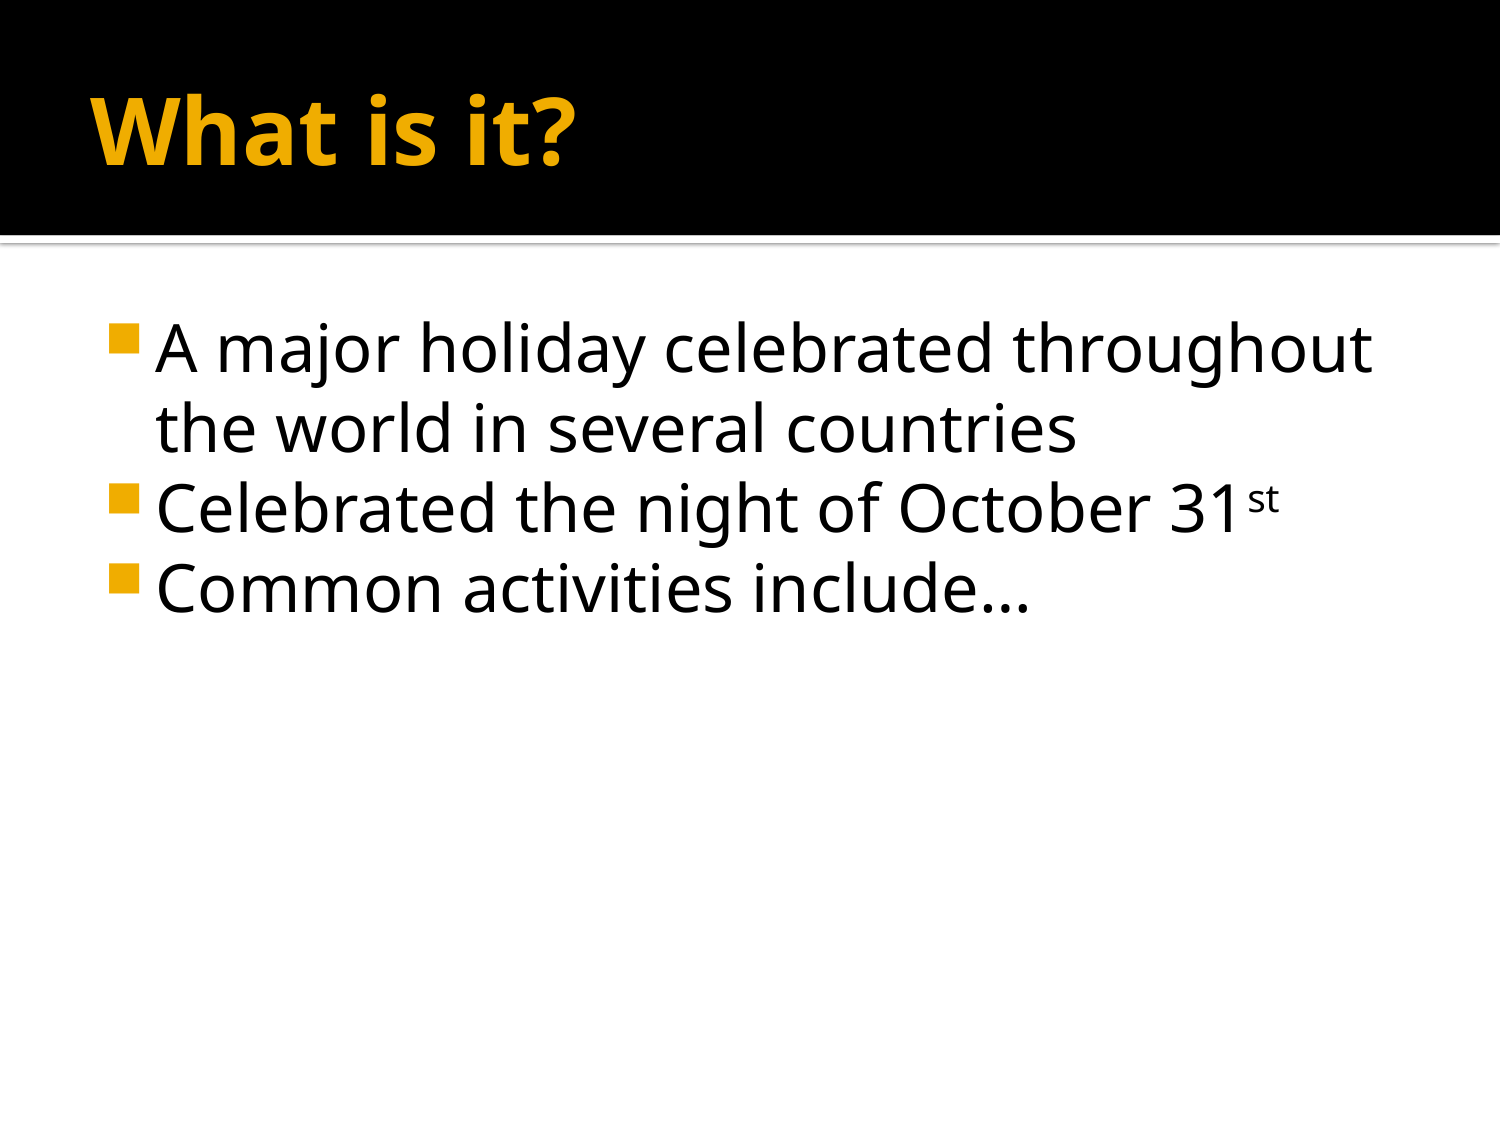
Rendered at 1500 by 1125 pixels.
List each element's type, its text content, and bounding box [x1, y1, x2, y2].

list A major holiday celebrated throughout the world in several countries Celebrated the night of October 31st Common activities include… [74, 290, 1426, 1051]
title What is it? [75, 25, 1425, 231]
